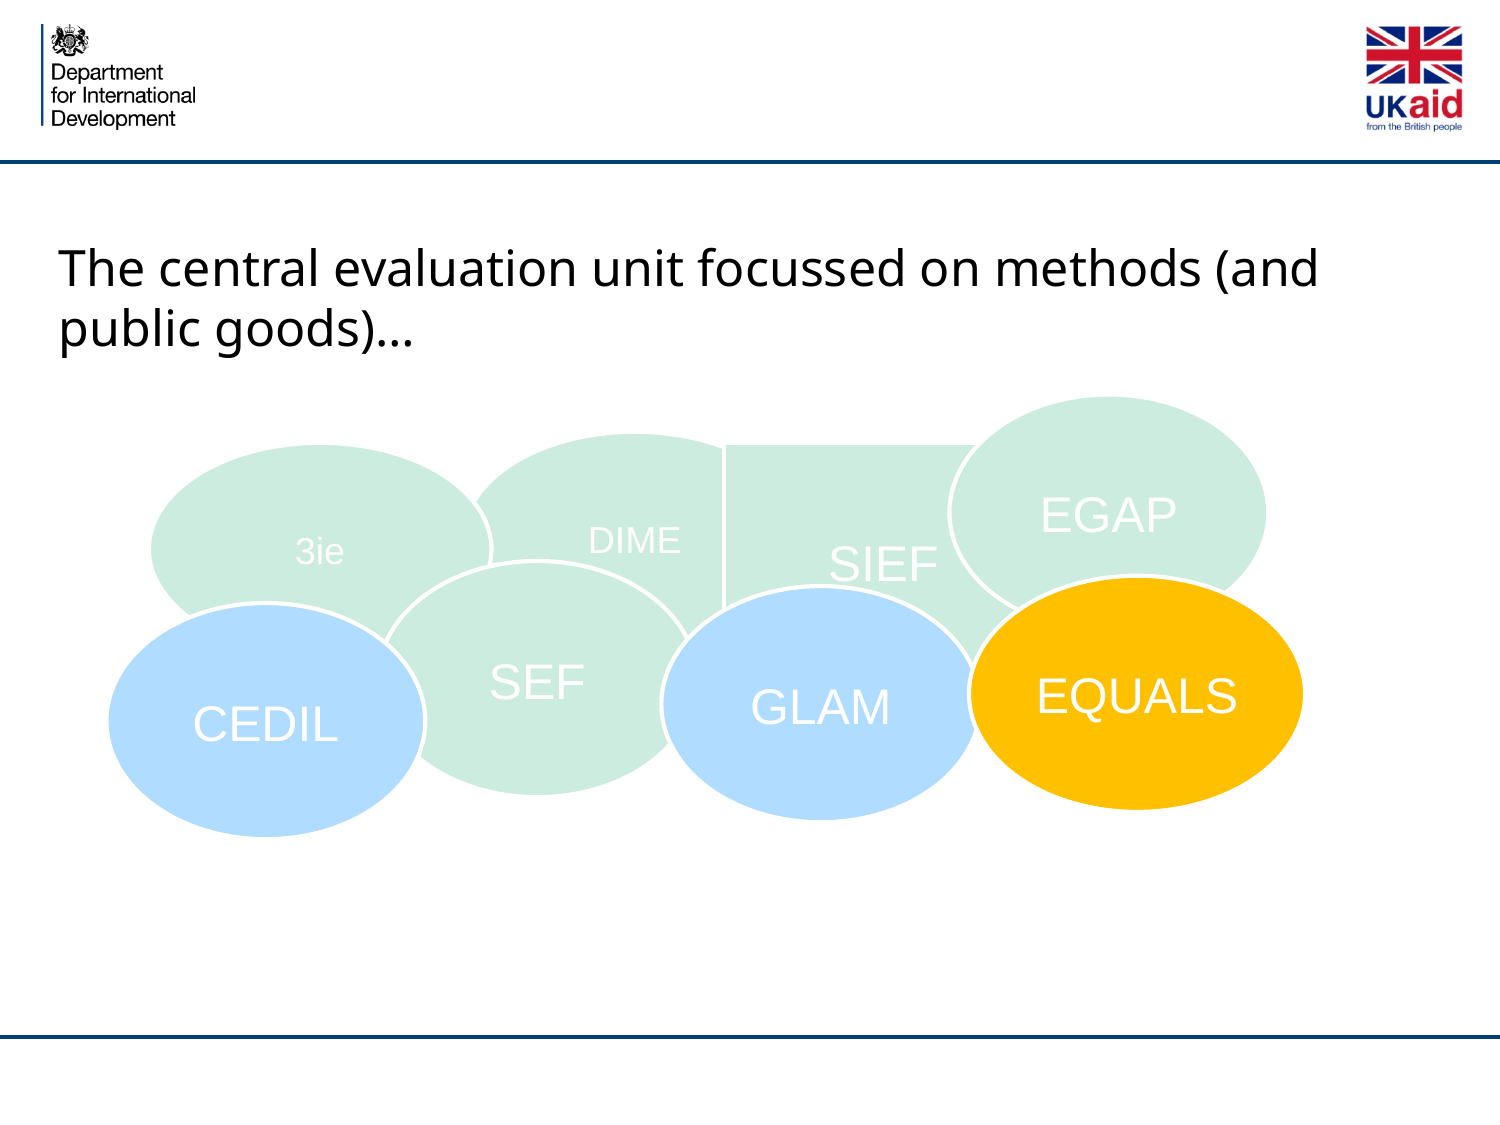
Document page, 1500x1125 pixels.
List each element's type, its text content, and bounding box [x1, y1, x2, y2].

text_box 3ie [146, 440, 494, 639]
text_box GLAM [659, 583, 977, 825]
text_box DIME [474, 429, 722, 634]
picture [0, 164, 1500, 1035]
picture [0, 1039, 1500, 1125]
text_box EQUALS [966, 573, 1308, 815]
picture [0, 0, 1500, 160]
text_box SEF [385, 558, 688, 800]
title The central evaluation unit focussed on methods (and public goods)… [58, 235, 1447, 320]
text_box EGAP [947, 392, 1271, 610]
list SIEF [722, 441, 1013, 661]
text_box CEDIL [104, 600, 428, 842]
